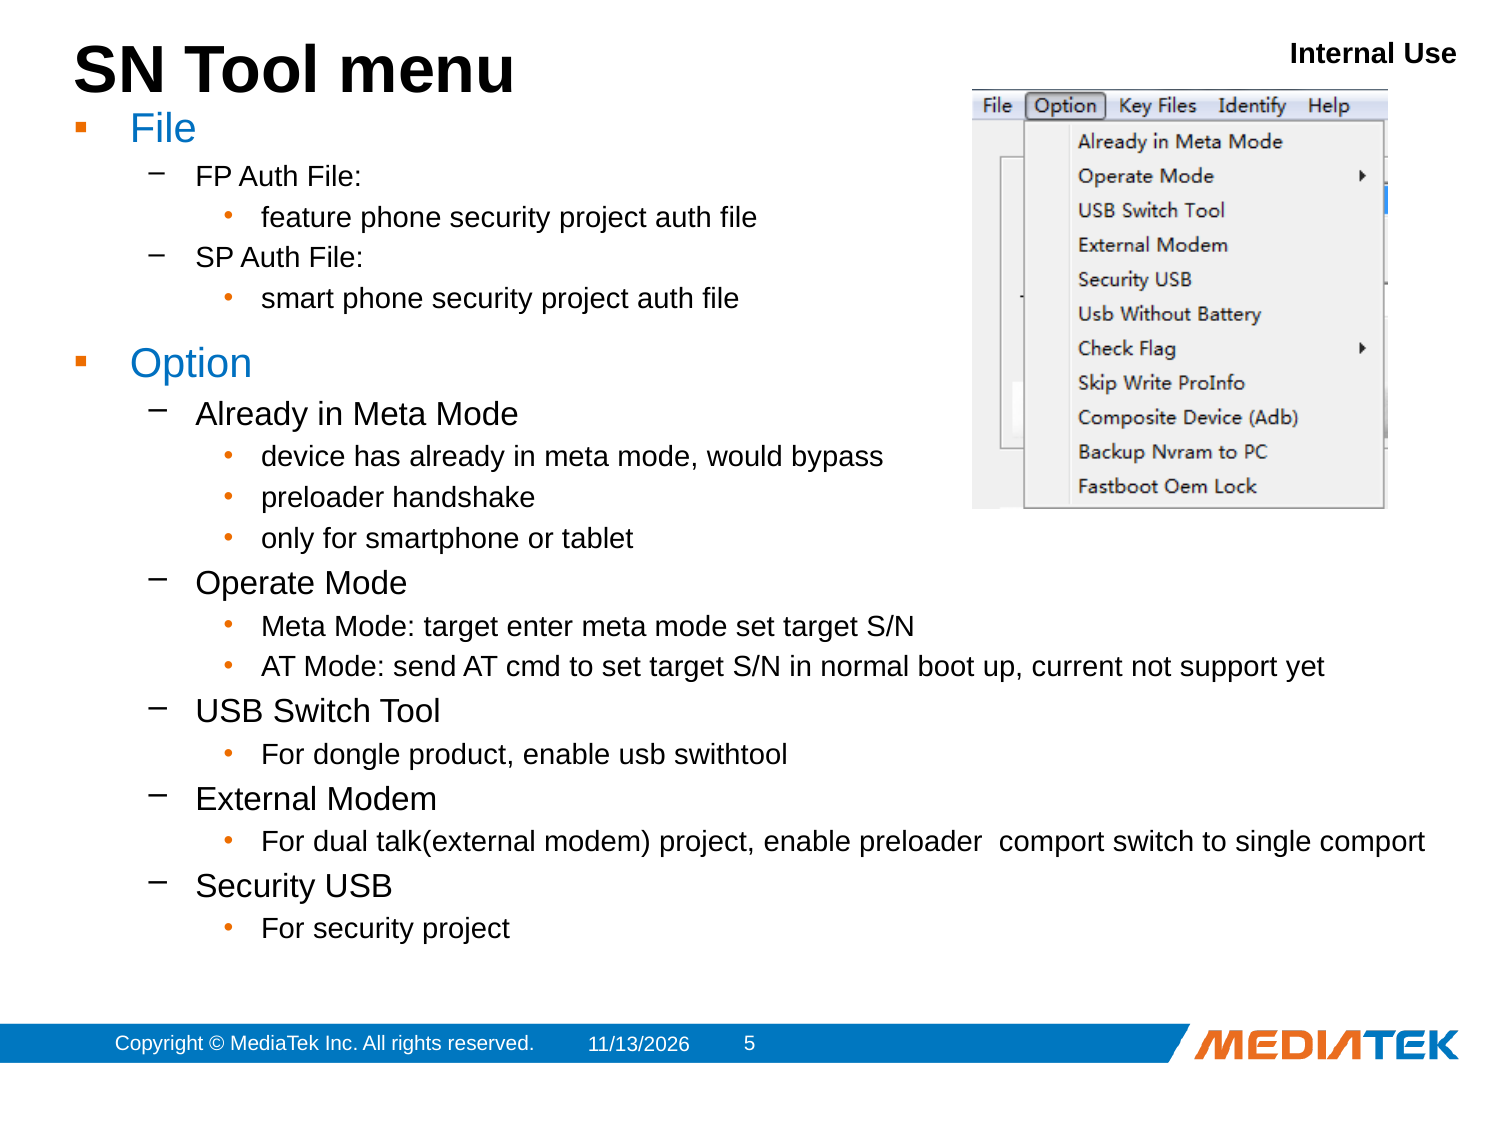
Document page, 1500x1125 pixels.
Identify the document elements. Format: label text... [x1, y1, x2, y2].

picture [971, 89, 1389, 509]
list File FP Auth File: feature phone security project auth file SP Auth File: smart phone security project auth file Option Already in Meta Mode device has already in meta mode, would bypass preloader handshake only for smartphone or tablet Operate Mode Meta Mode: target enter meta mode set target S/N AT Mode: send AT cmd to set target S/N in normal boot up, current not support yet USB Switch Tool For dongle product, enable usb swithtool External Modem For dual talk(external modem) project, enable preloader comport switch to single comport Security USB For security project [58, 93, 1466, 1020]
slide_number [573, 1022, 711, 1090]
picture [789, 1023, 1459, 1063]
picture [0, 1023, 99, 1063]
footer Copyright © MediaTek Inc. All rights reserved. [99, 1022, 573, 1090]
title SN Tool menu [58, 11, 1381, 93]
slide_number 4 [711, 1022, 789, 1090]
